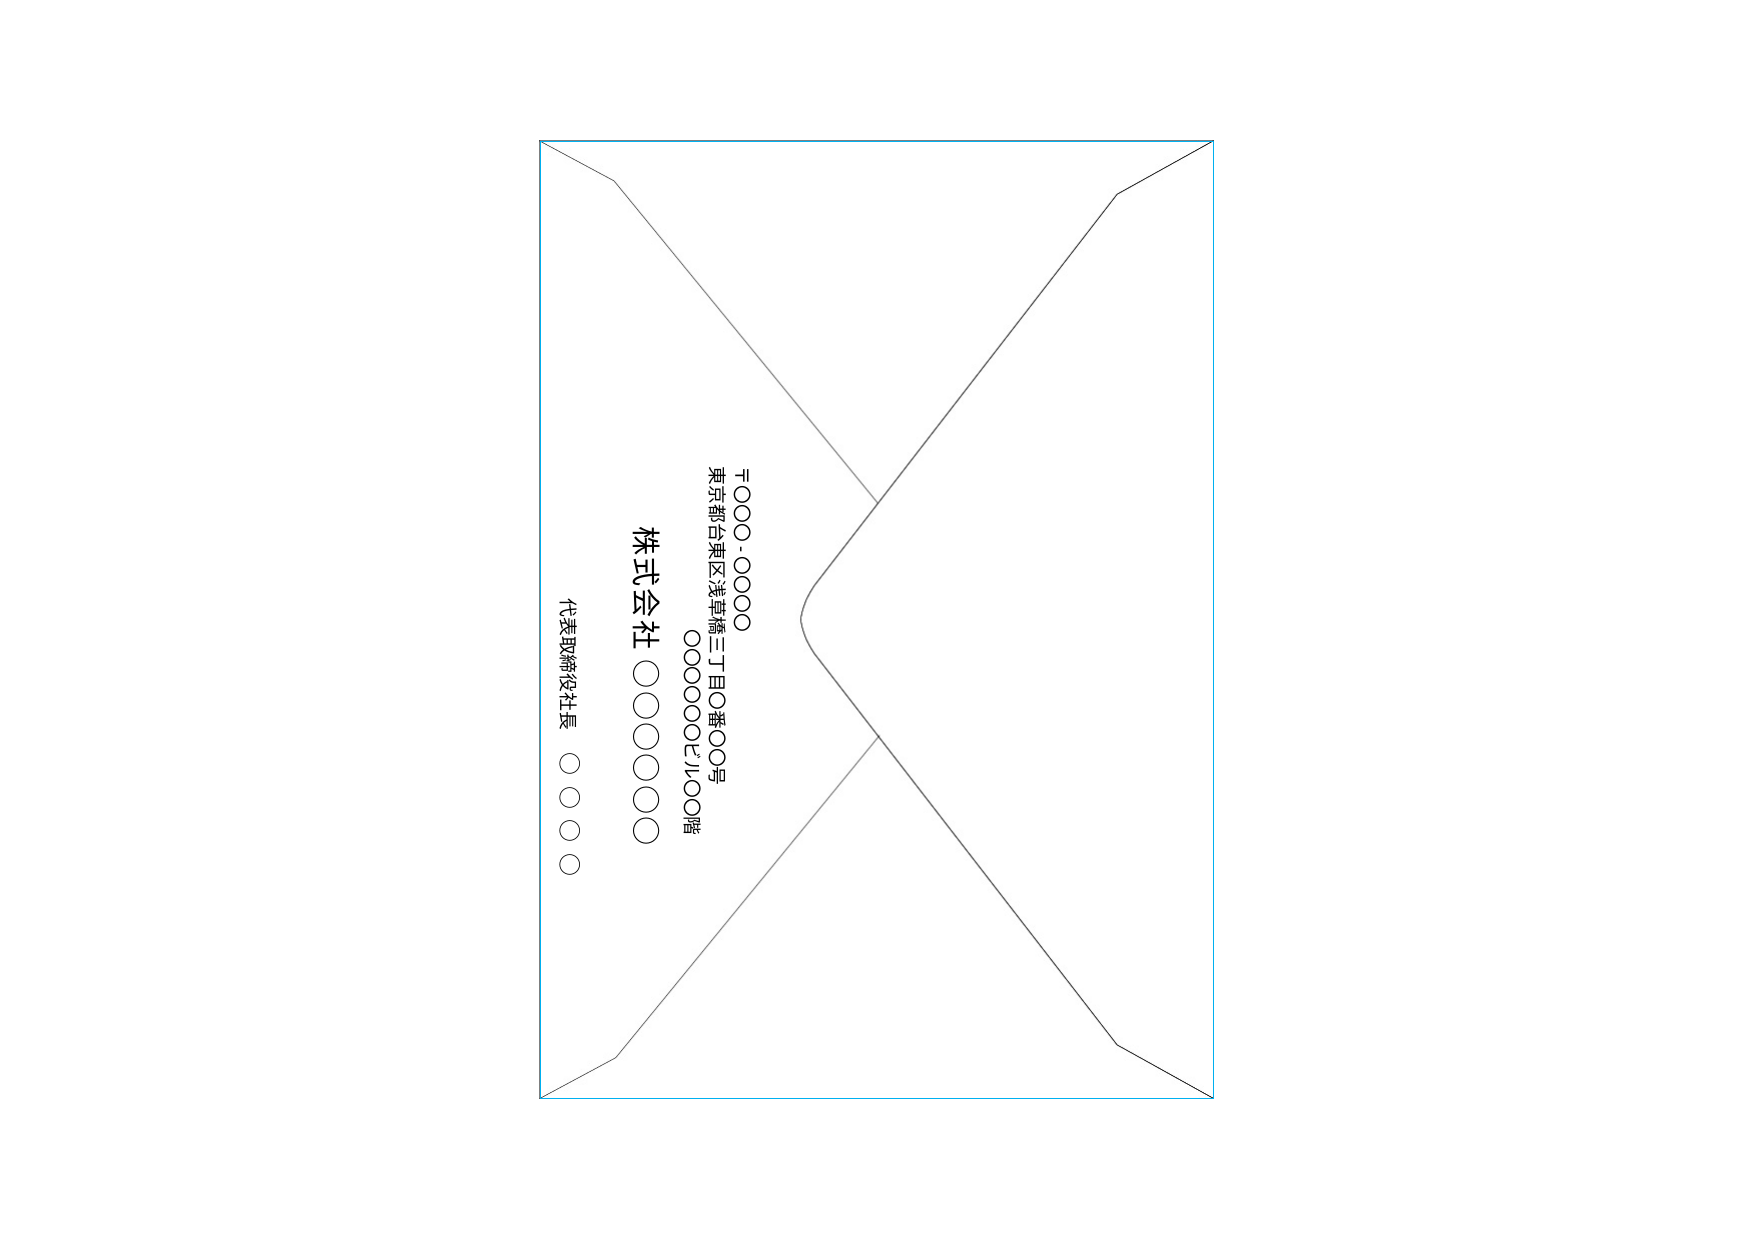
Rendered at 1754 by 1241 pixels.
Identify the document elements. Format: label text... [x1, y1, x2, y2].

text_box 〒〇〇〇-〇〇〇〇 東京都台東区浅草橋三丁目〇番〇〇号 〇〇〇〇〇〇ビル〇〇階 株式会社 ○○○○○○ 代表取締役社長 ○ ○ ○ ○ [559, 466, 757, 877]
picture [542, 143, 1212, 1097]
